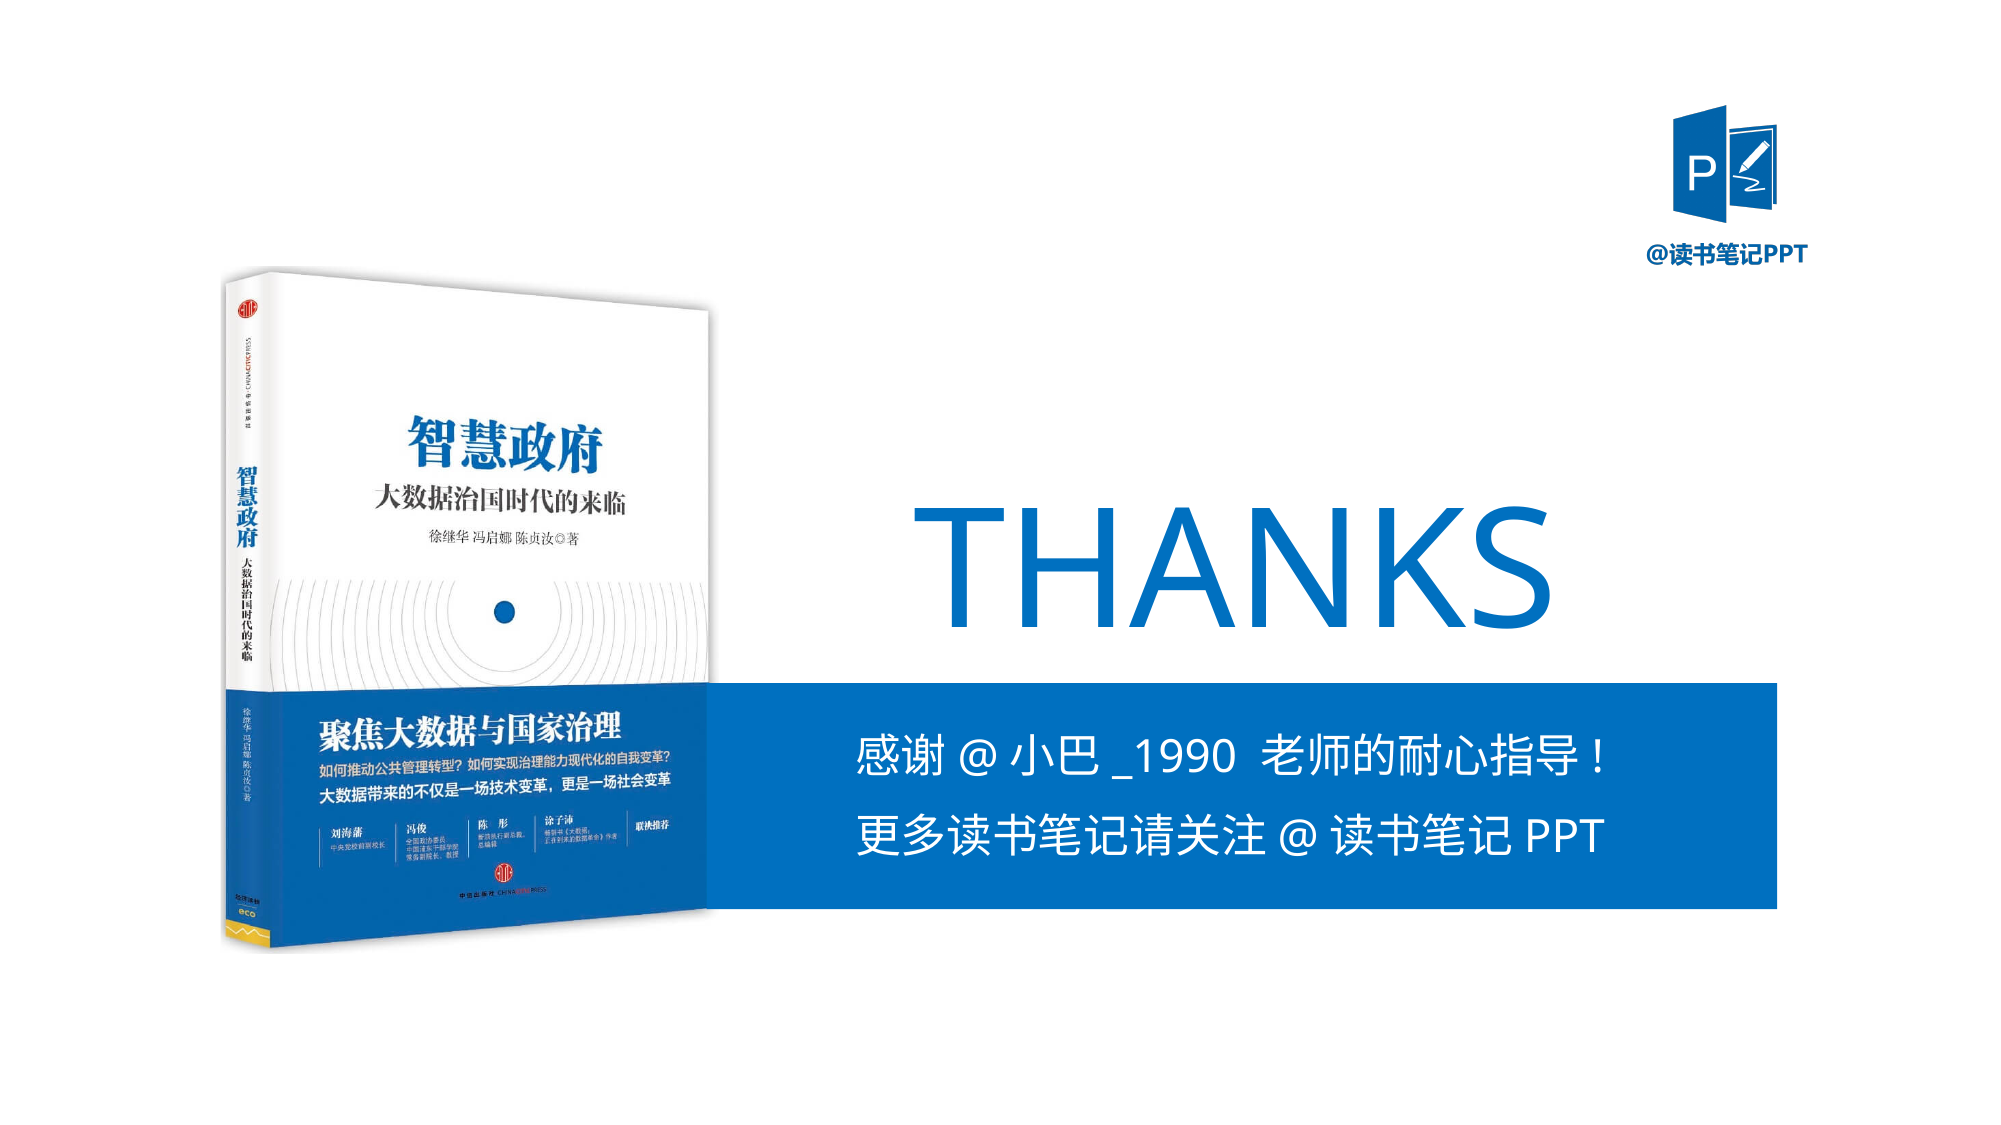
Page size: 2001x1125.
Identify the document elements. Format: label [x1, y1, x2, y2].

picture [1631, 105, 1822, 282]
text_box [220, 266, 1778, 954]
